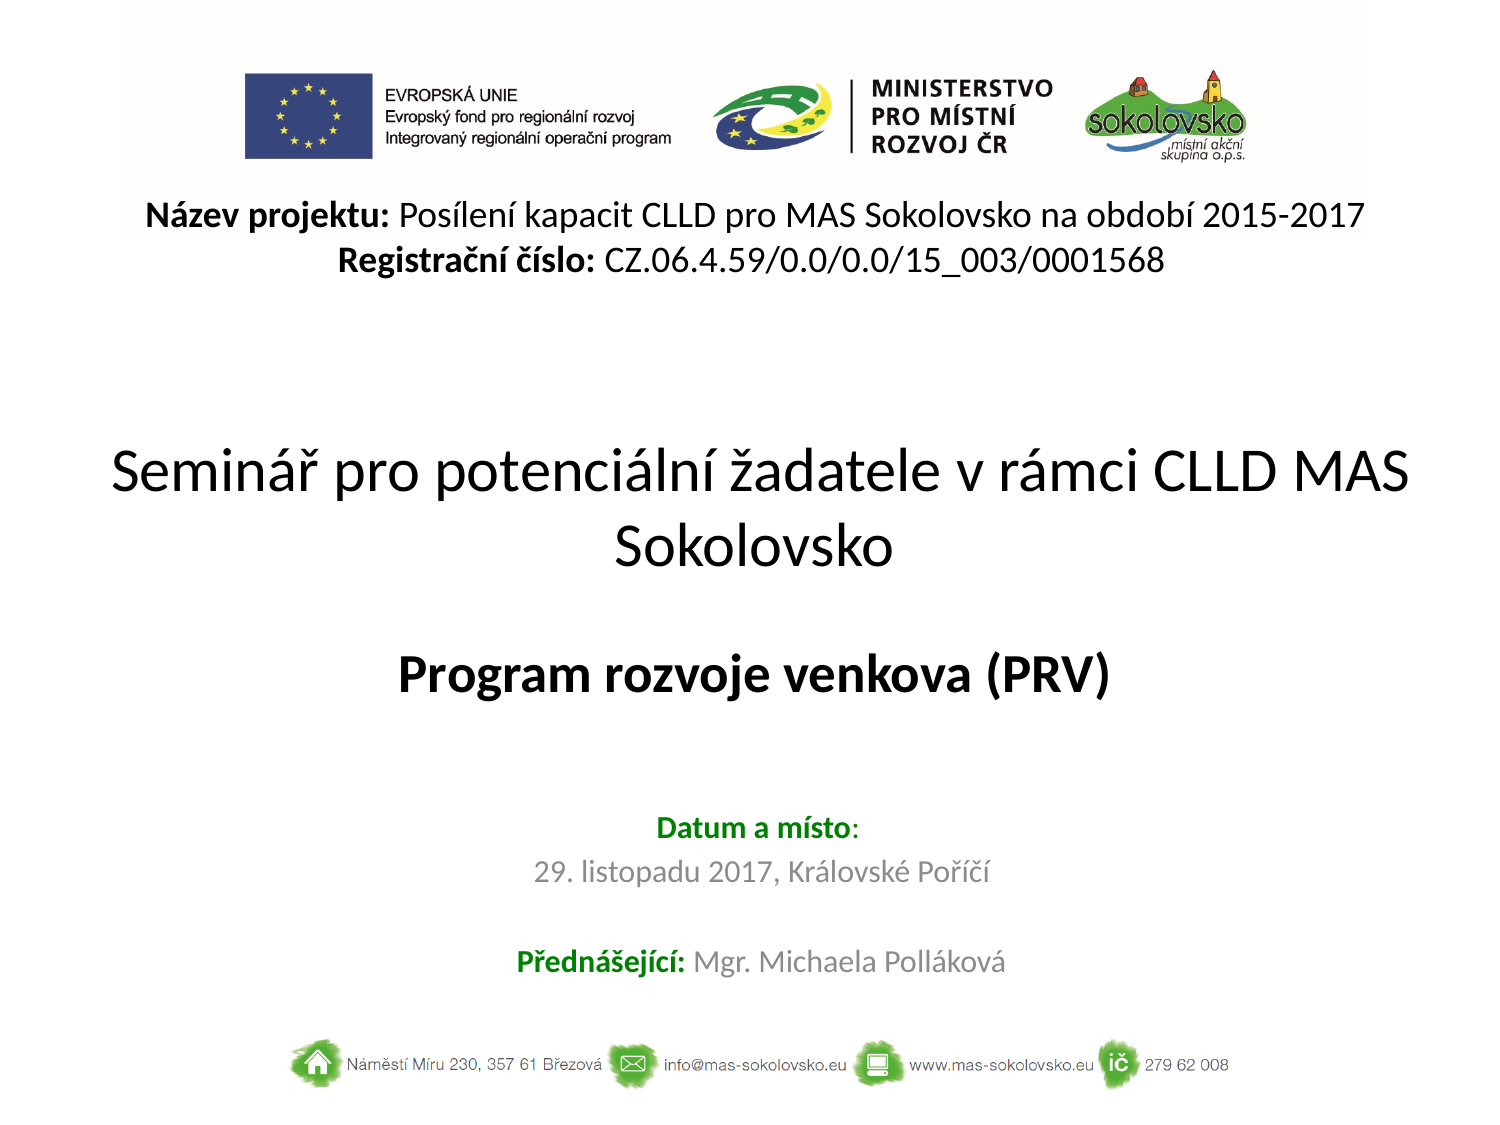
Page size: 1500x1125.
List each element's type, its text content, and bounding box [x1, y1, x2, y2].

subtitle Datum a místo: 29. listopadu 2017, Královské Poříčí Přednášející: Mgr. Michaela Polláková [135, 798, 1388, 988]
title Seminář pro potenciální žadatele v rámci CLLD MAS Sokolovsko Program rozvoje venkova (PRV) [94, 420, 1429, 779]
picture [289, 1034, 1234, 1094]
picture [123, 0, 1365, 237]
text_box Název projektu: Posílení kapacit CLLD pro MAS Sokolovsko na období 2015-2017 Registrační číslo: CZ.06.4.59/0.0/0.0/15_003/0001568 [123, 182, 1388, 288]
